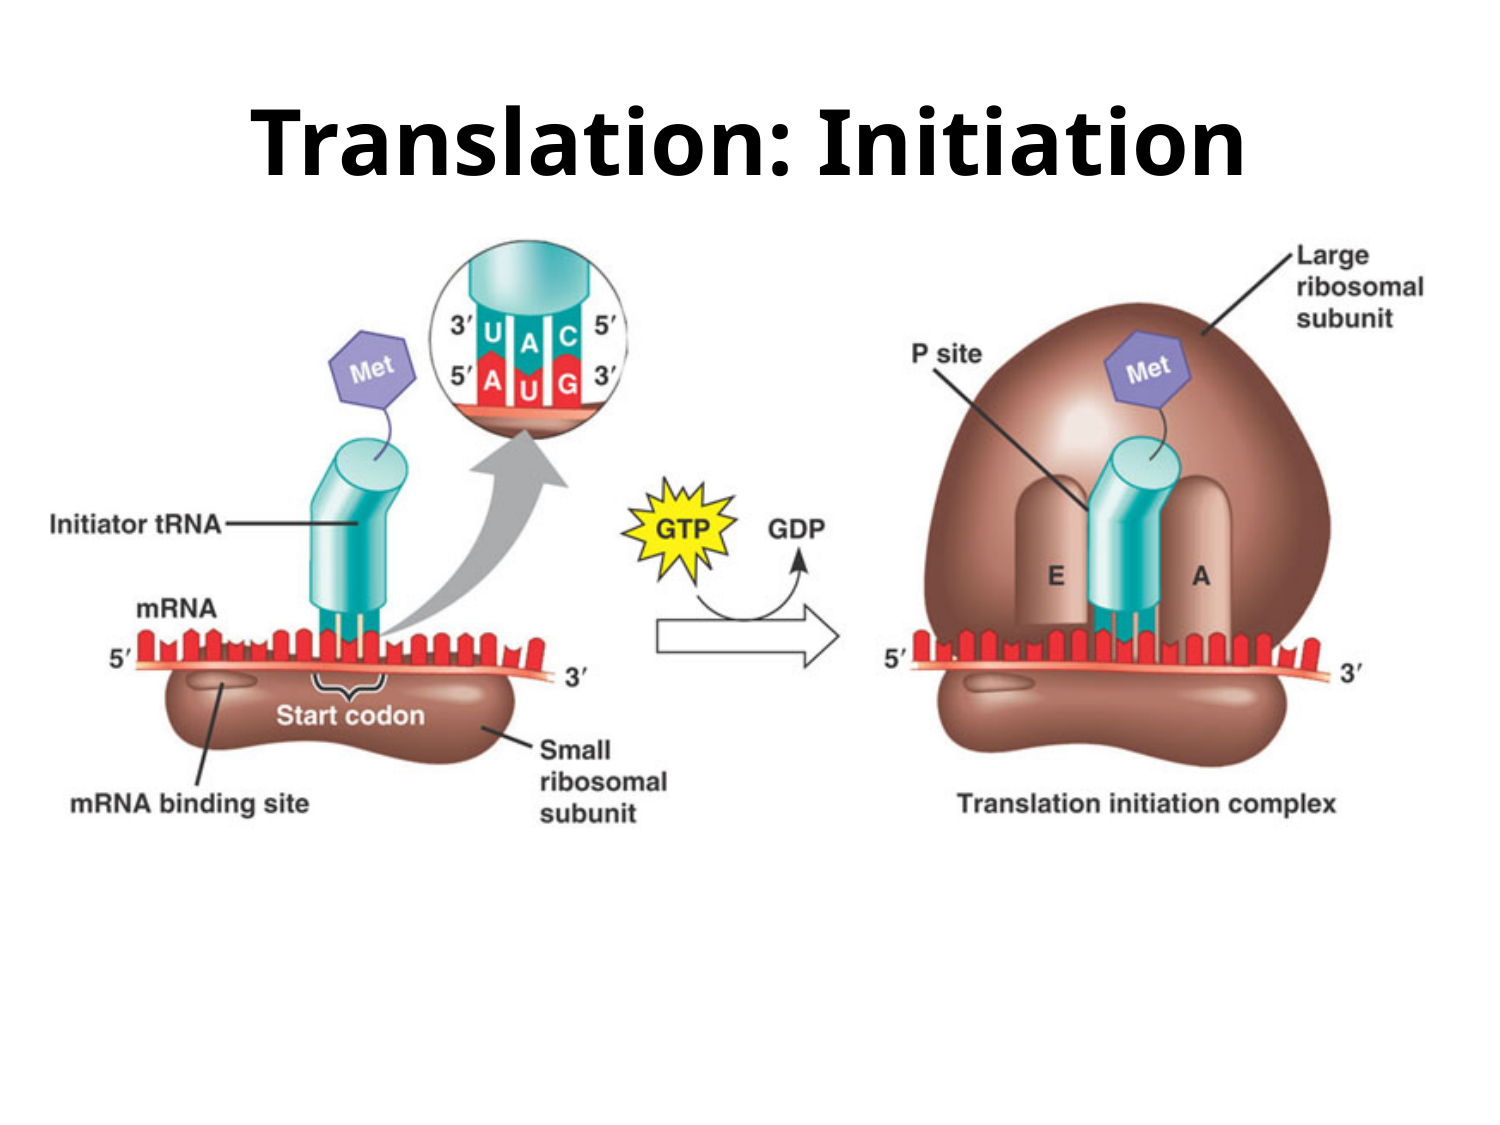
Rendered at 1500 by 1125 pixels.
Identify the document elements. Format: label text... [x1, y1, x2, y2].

picture [49, 237, 1426, 829]
title Translation: Initiation [74, 44, 1426, 233]
